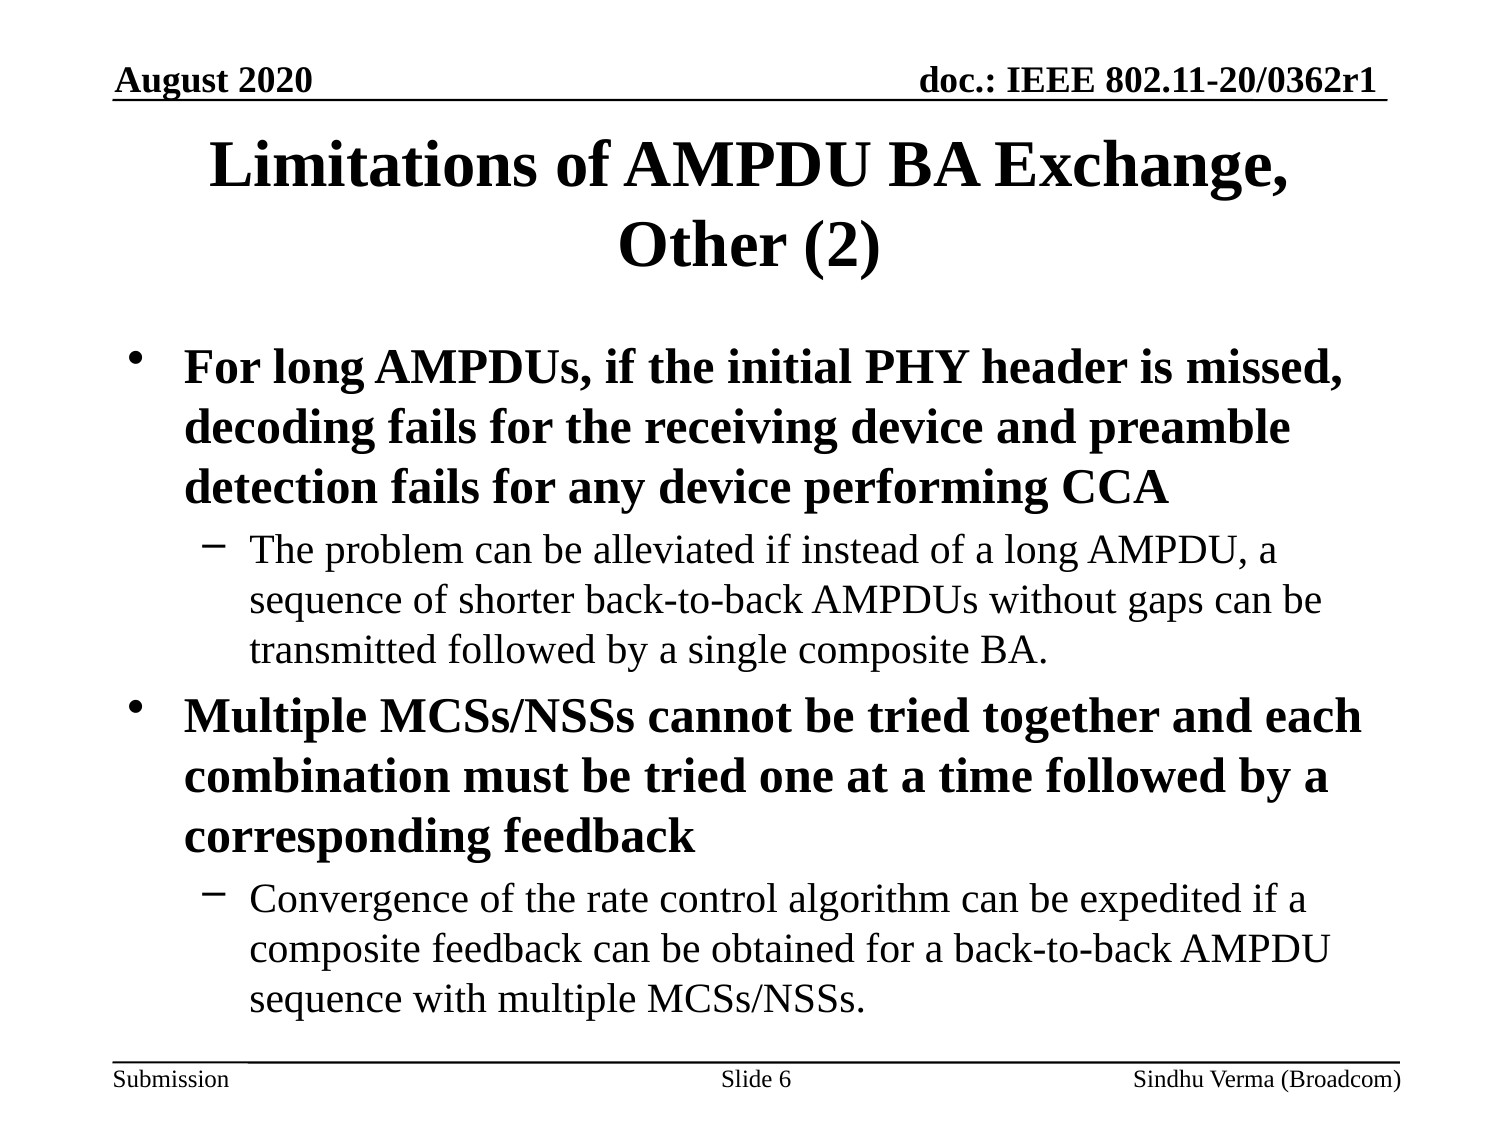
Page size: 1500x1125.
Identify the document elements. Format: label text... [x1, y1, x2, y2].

slide_number Slide 6 [712, 1061, 800, 1093]
list For long AMPDUs, if the initial PHY header is missed, decoding fails for the receiving device and preamble detection fails for any device performing CCA The problem can be alleviated if instead of a long AMPDU, a sequence of shorter back-to-back AMPDUs without gaps can be transmitted followed by a single composite BA. Multiple MCSs/NSSs cannot be tried together and each combination must be tried one at a time followed by a corresponding feedback Convergence of the rate control algorithm can be expedited if a composite feedback can be obtained for a back-to-back AMPDU sequence with multiple MCSs/NSSs. [112, 326, 1388, 1002]
footer Sindhu Verma (Broadcom) [1129, 1061, 1402, 1093]
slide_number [114, 54, 316, 101]
title Limitations of AMPDU BA Exchange, Other (2) [112, 112, 1388, 288]
